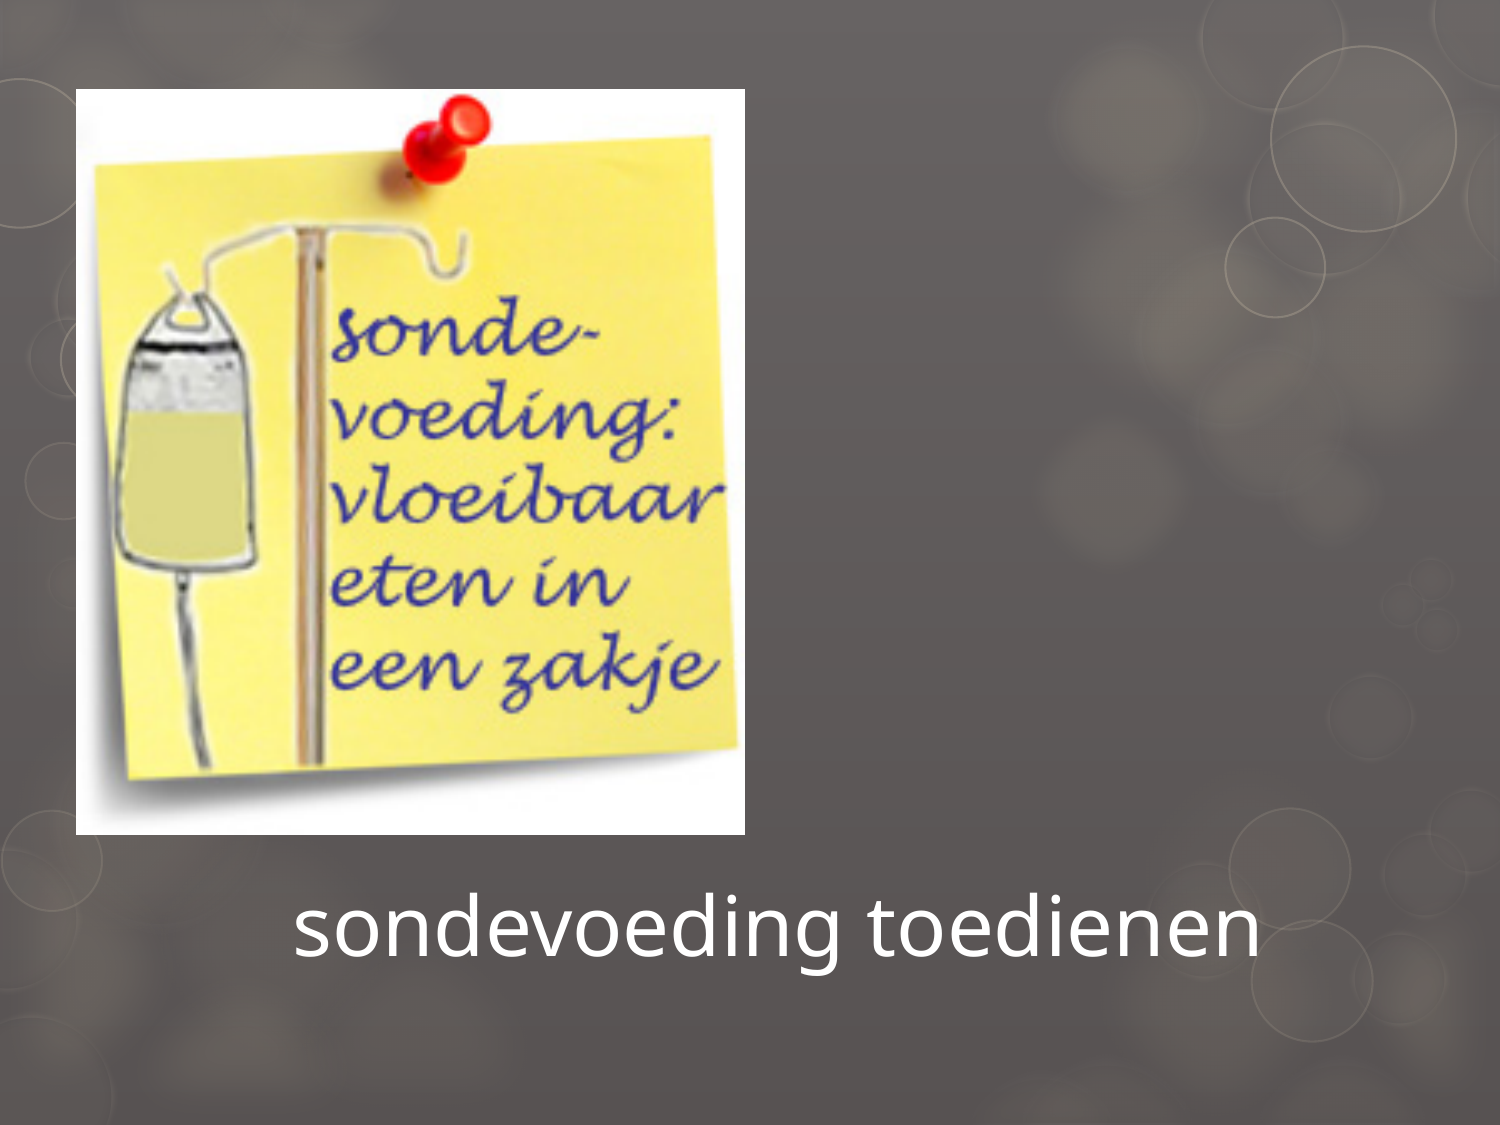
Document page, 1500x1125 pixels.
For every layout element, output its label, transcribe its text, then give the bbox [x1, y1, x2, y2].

picture [76, 89, 745, 835]
title sondevoeding toedienen [277, 739, 1445, 981]
